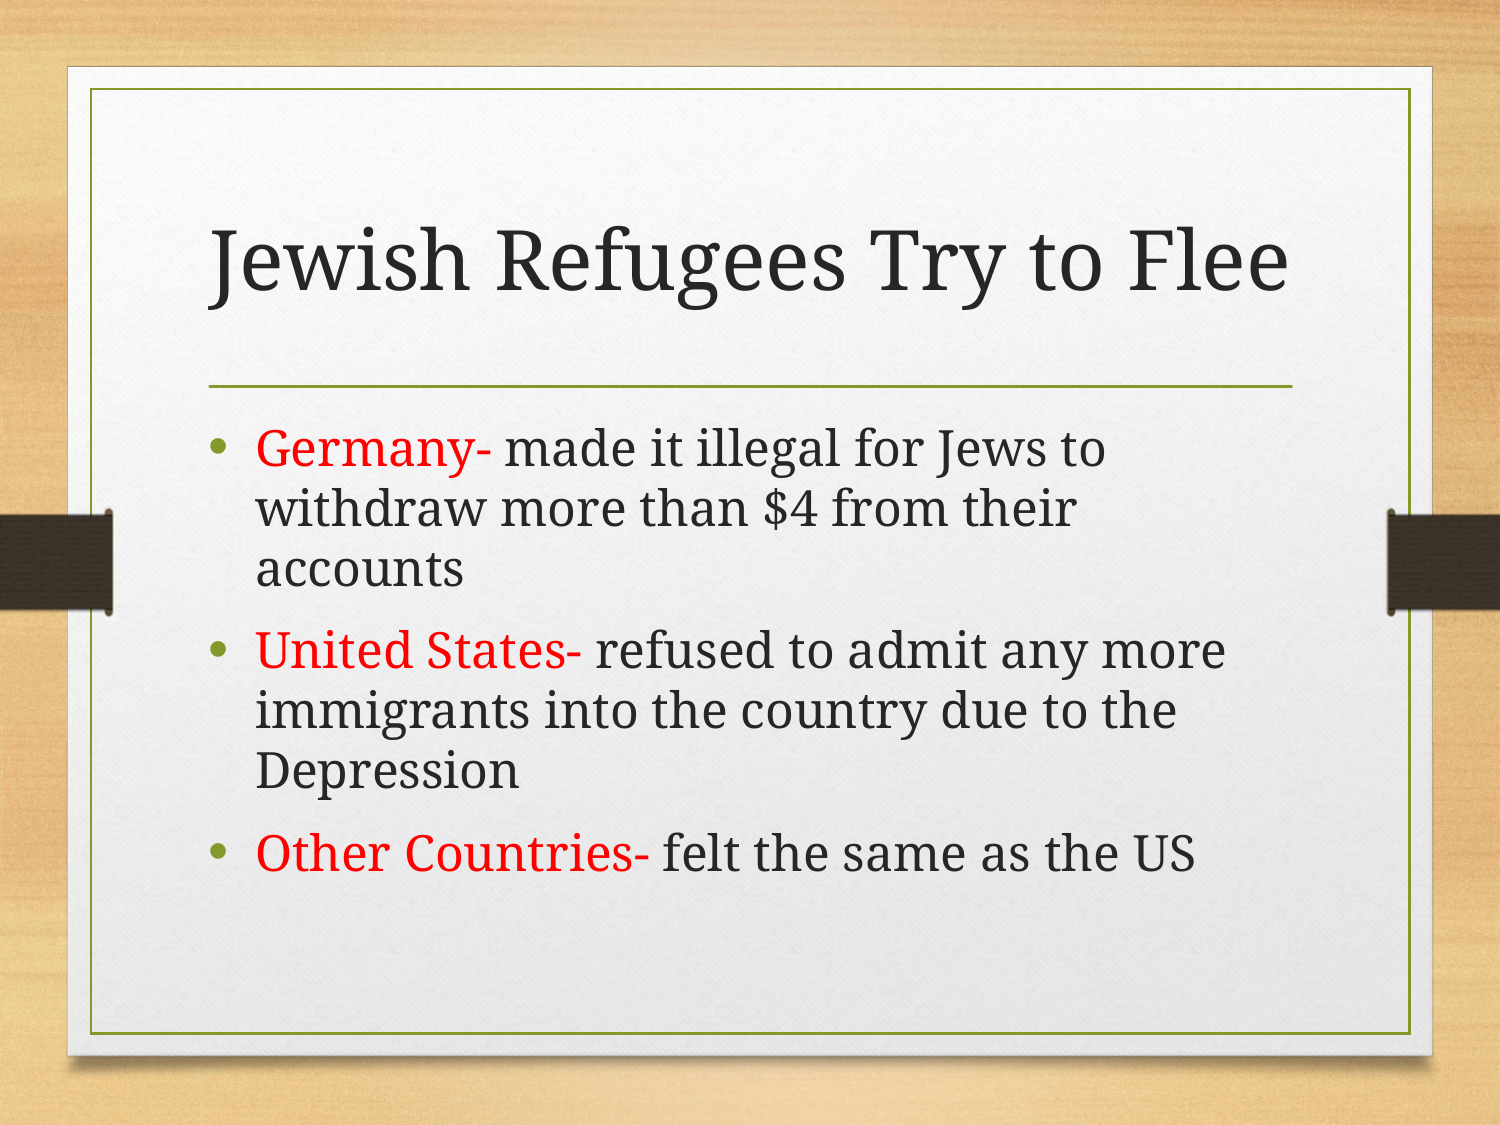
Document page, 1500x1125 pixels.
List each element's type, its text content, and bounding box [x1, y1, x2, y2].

list Germany- made it illegal for Jews to withdraw more than $4 from their accounts United States- refused to admit any more immigrants into the country due to the Depression Other Countries- felt the same as the US [193, 408, 1309, 974]
picture [0, 0, 1500, 1125]
title Jewish Refugees Try to Flee [193, 150, 1309, 365]
